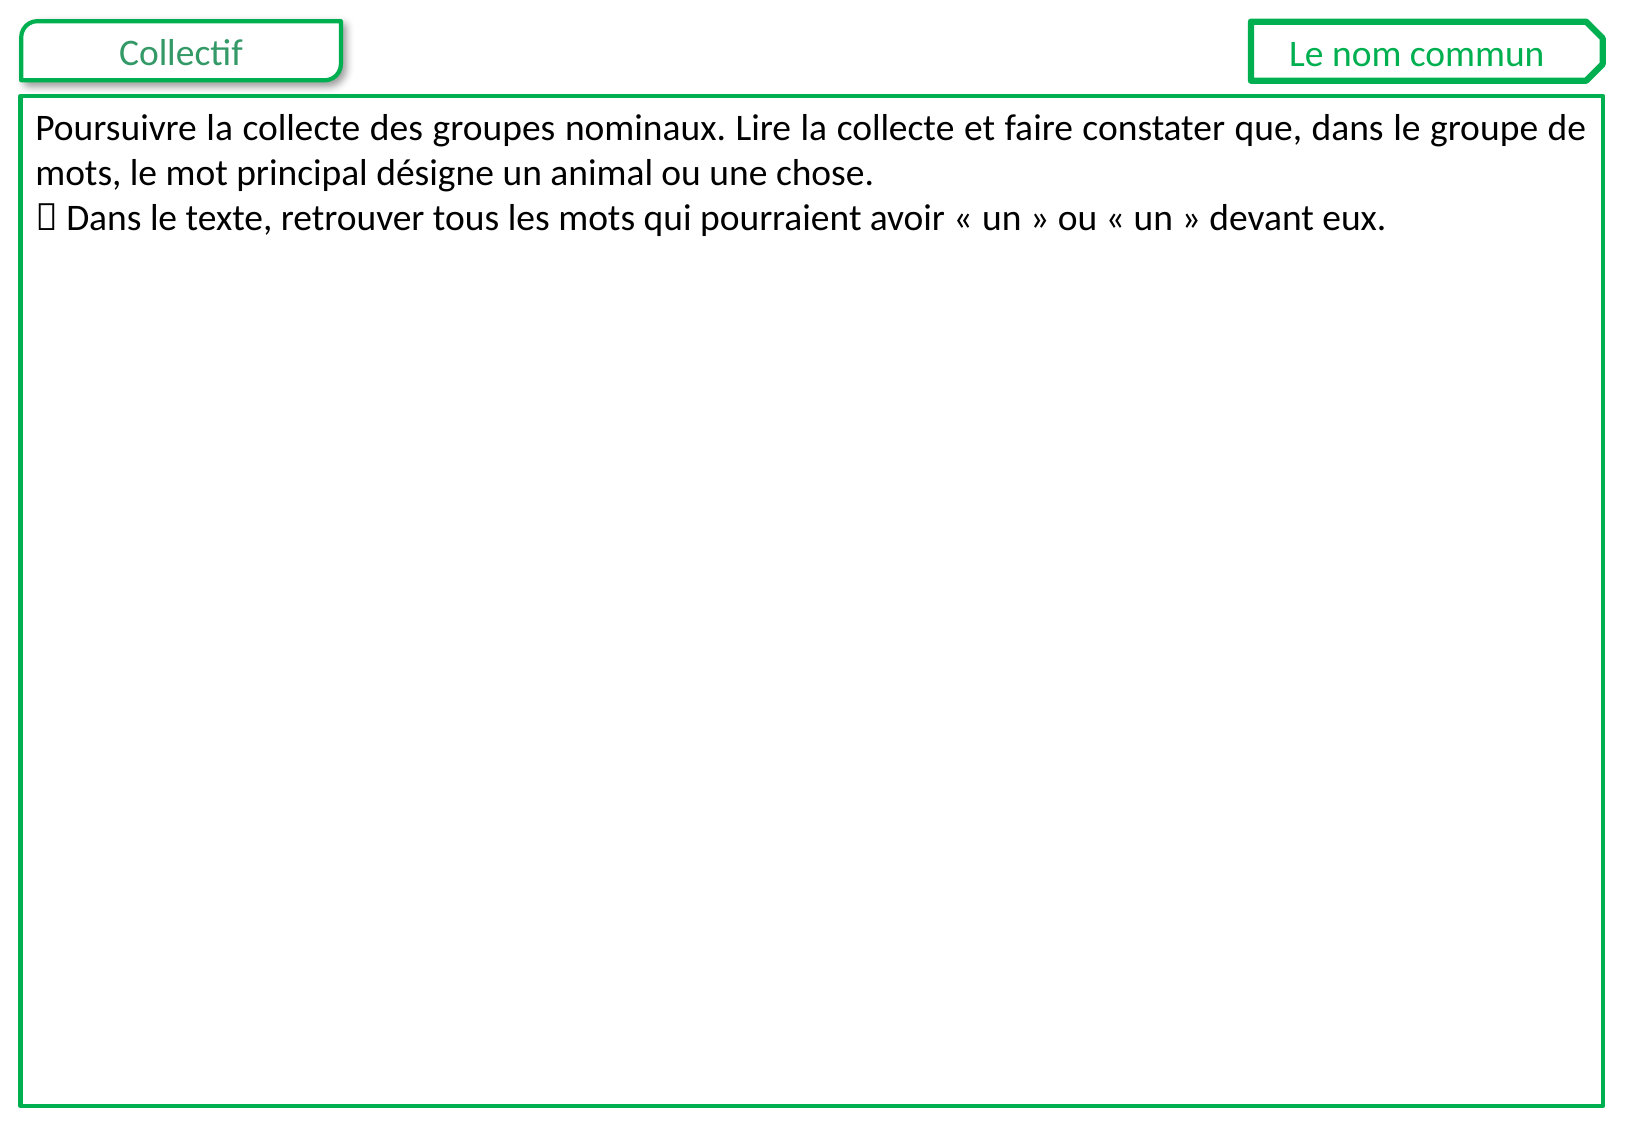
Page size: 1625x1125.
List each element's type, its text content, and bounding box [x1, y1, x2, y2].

list Poursuivre la collecte des groupes nominaux. Lire la collecte et faire constater que, dans le groupe de mots, le mot principal désigne un animal ou une chose.  Dans le texte, retrouver tous les mots qui pourraient avoir « un » ou « un » devant eux. [18, 94, 1605, 1108]
list Le nom commun [1250, 21, 1584, 81]
